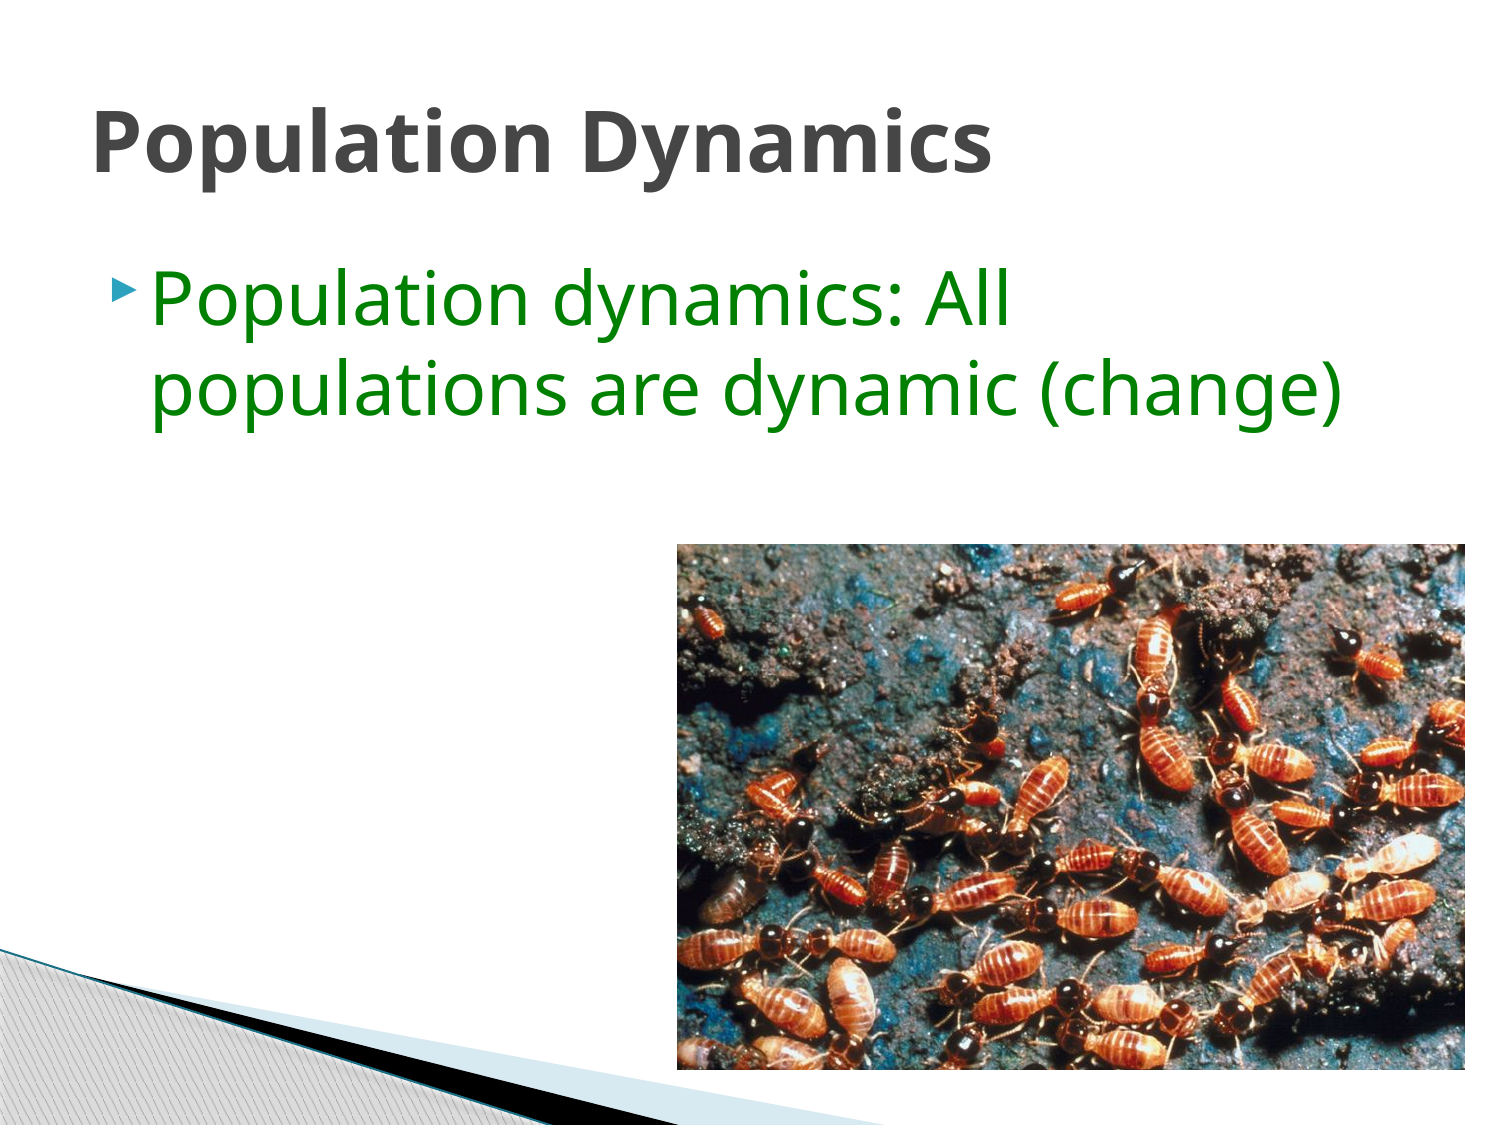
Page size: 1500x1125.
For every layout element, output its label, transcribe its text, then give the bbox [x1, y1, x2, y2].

list Population dynamics: All populations are dynamic (change) [75, 243, 1425, 986]
picture [677, 544, 1465, 1070]
title Population Dynamics [75, 45, 1425, 233]
